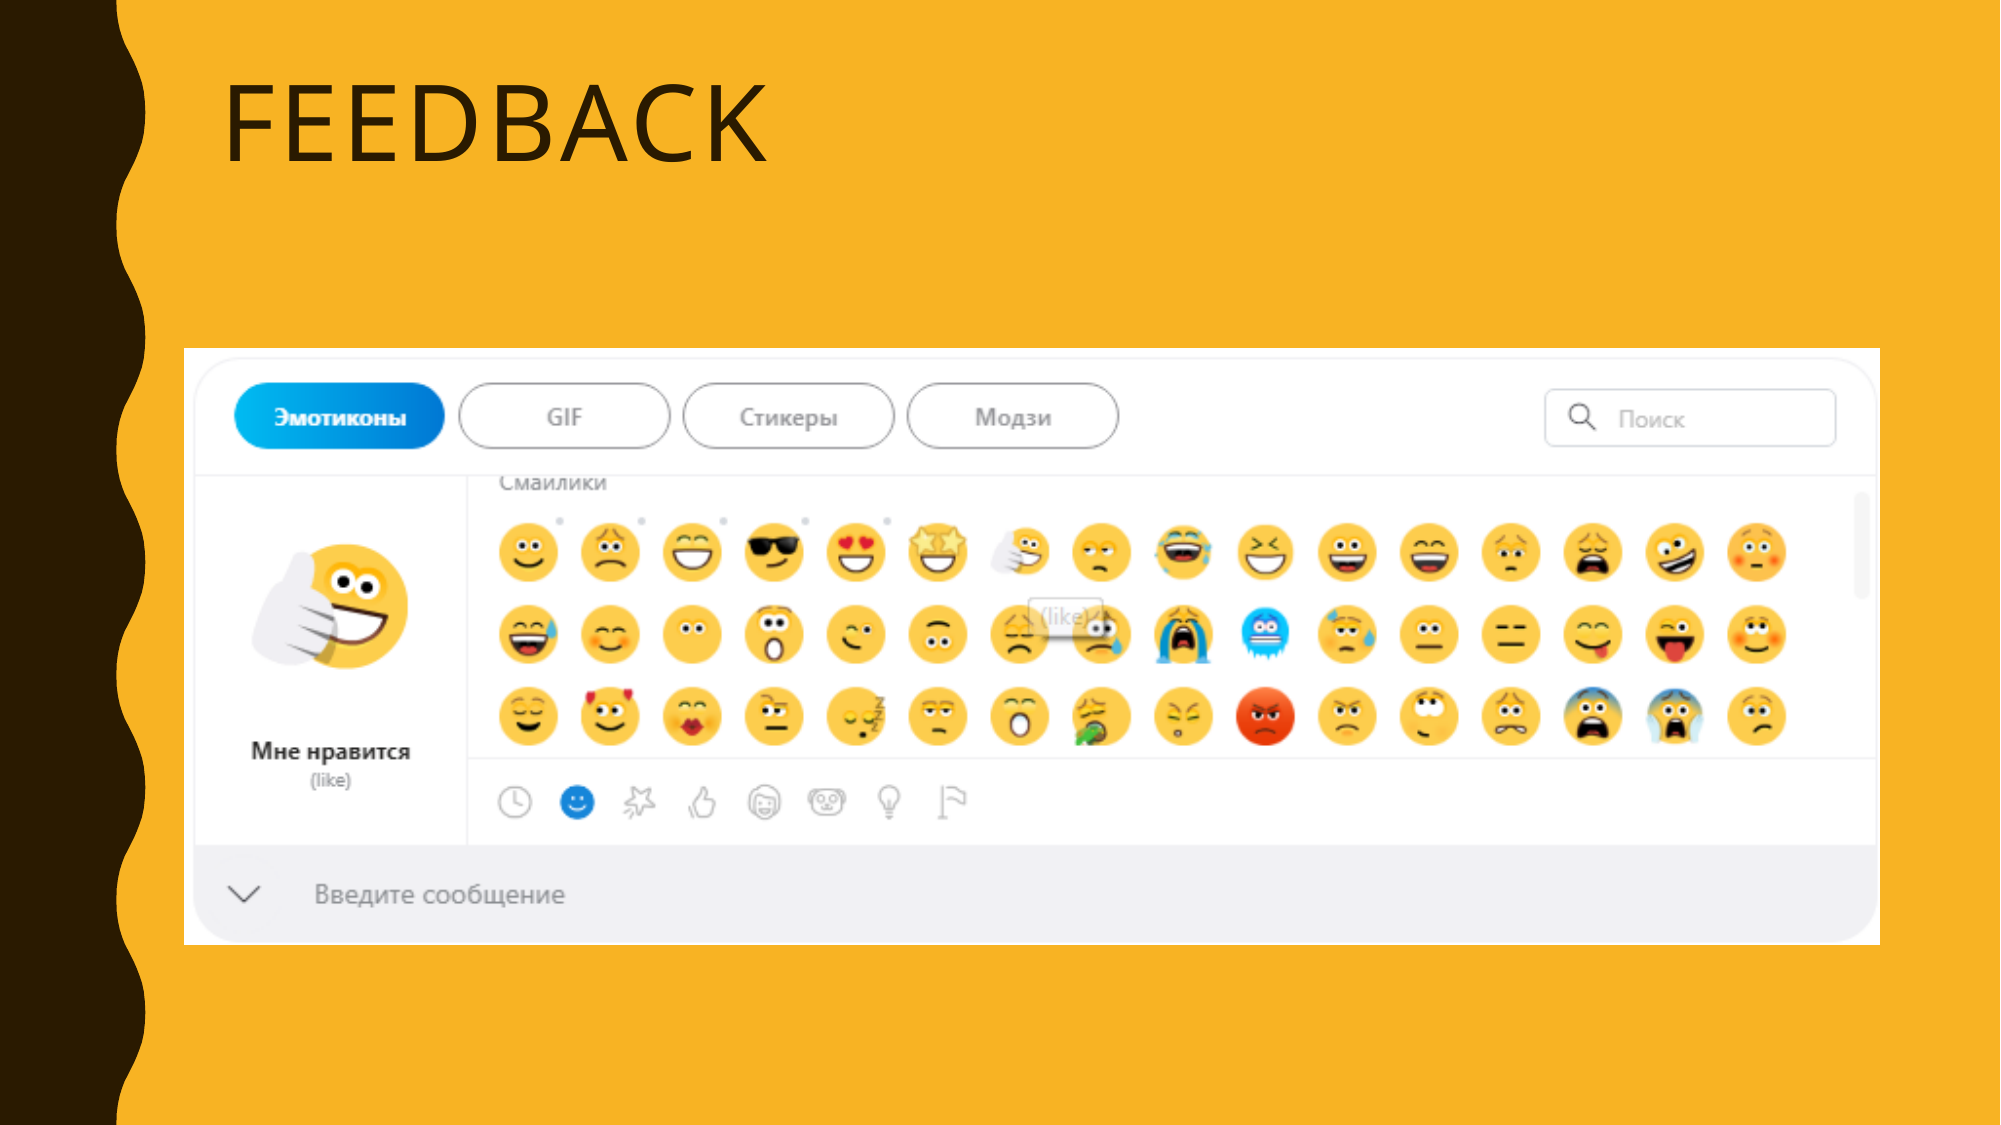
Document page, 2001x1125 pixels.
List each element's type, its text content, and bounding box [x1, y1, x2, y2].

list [184, 348, 1880, 945]
title Feedback [205, 62, 1875, 308]
